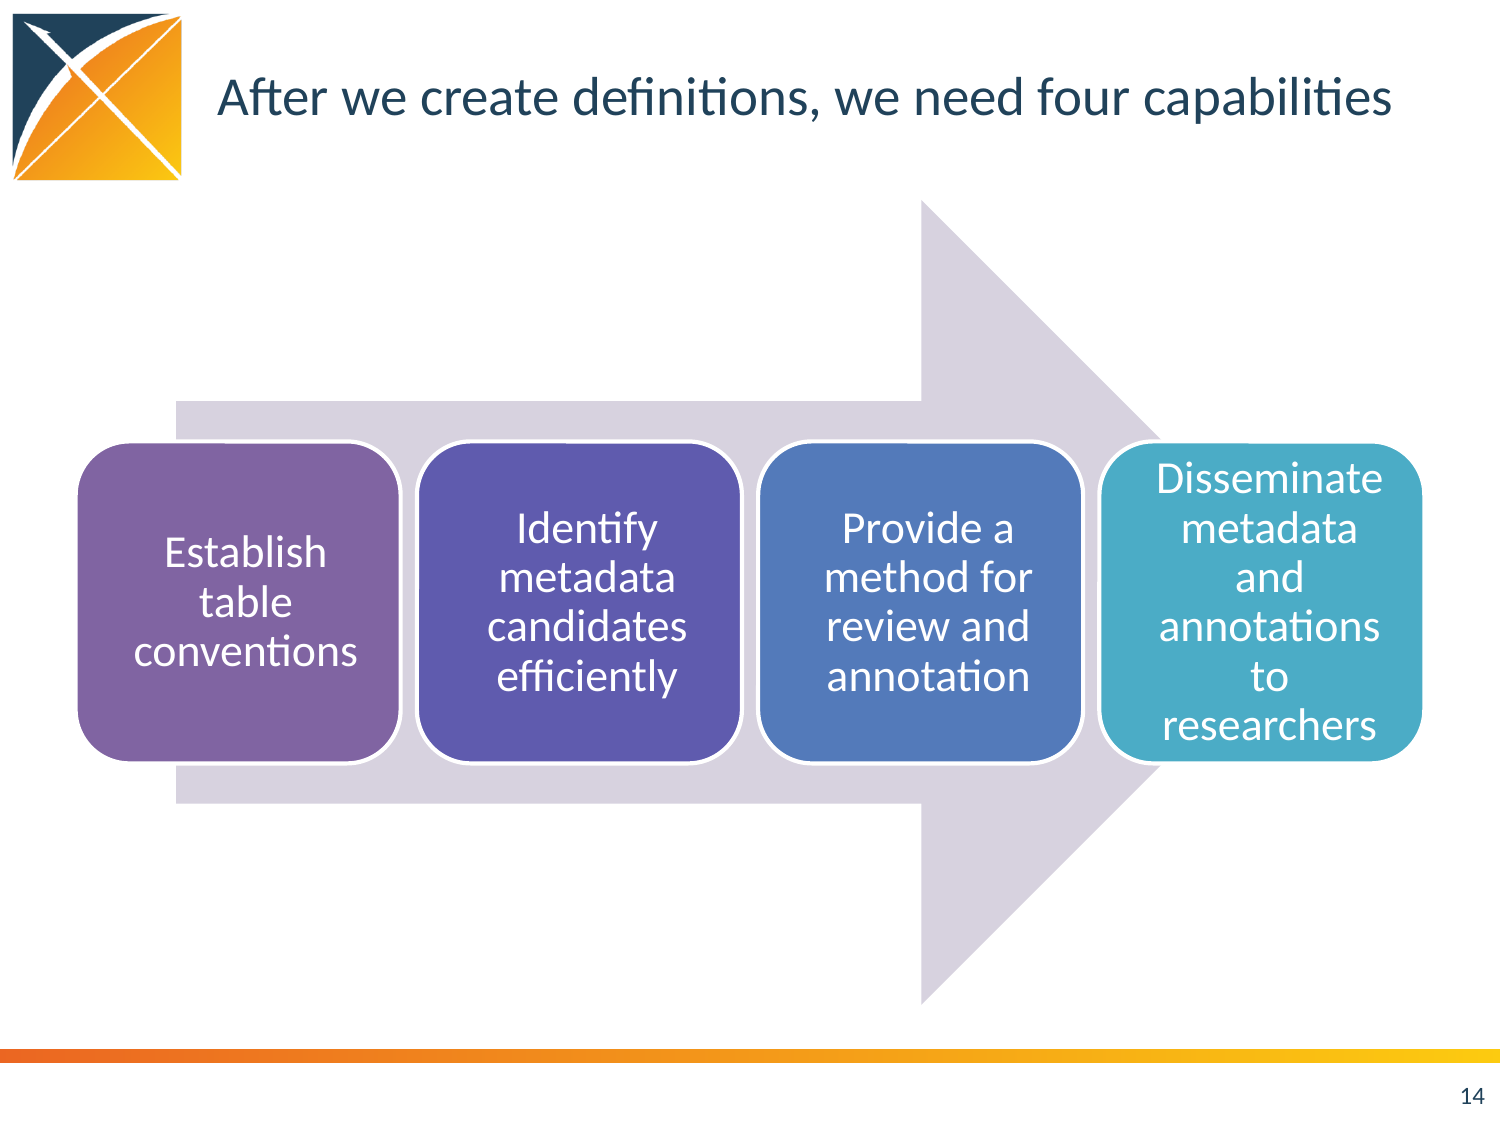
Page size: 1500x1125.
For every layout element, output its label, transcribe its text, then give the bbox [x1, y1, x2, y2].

slide_number 14 [1149, 1065, 1500, 1125]
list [74, 199, 1426, 1006]
picture [0, 0, 206, 200]
title After we create definitions, we need four capabilities [187, 24, 1425, 163]
